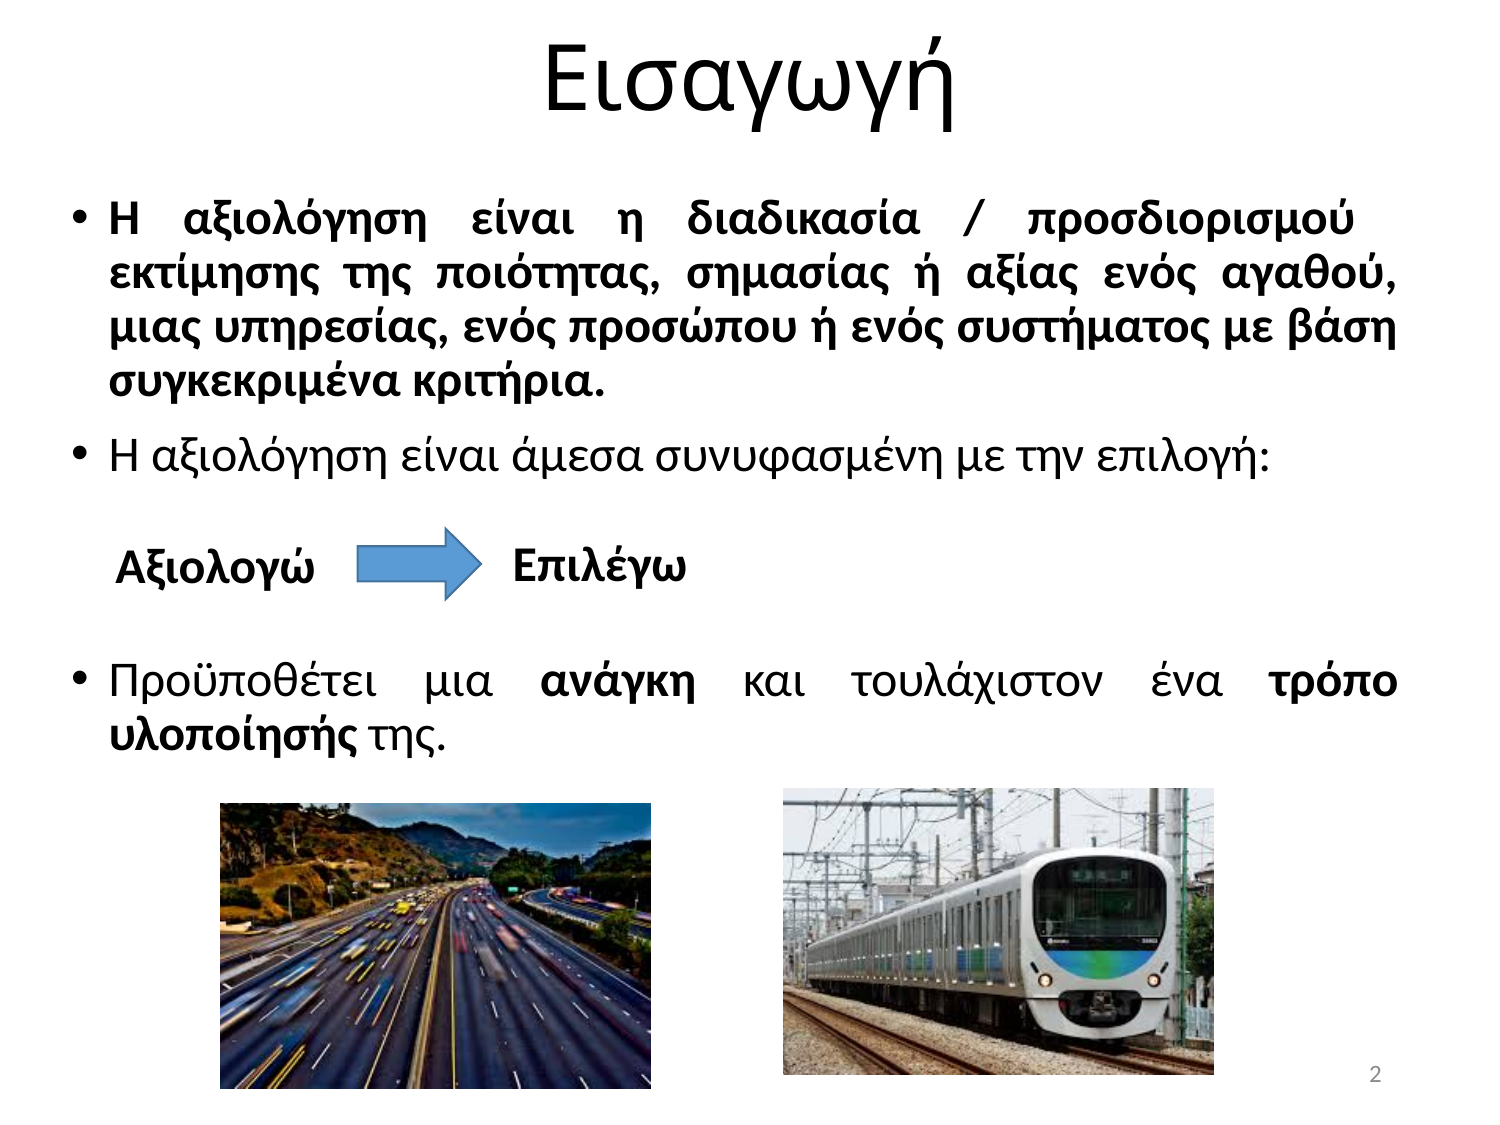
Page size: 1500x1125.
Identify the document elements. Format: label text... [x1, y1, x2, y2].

picture [220, 802, 651, 1089]
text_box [100, 523, 703, 602]
title Εισαγωγή [0, 0, 1500, 161]
list Η αξιολόγηση είναι η διαδικασία / προσδιορισμού εκτίμησης της ποιότητας, σημασίας ή αξίας ενός αγαθού, μιας υπηρεσίας, ενός προσώπου ή ενός συστήματος με βάση συγκεκριμένα κριτήρια. Η αξιολόγηση είναι άμεσα συνυφασμένη με την επιλογή: Προϋποθέτει μια ανάγκη και τουλάχιστον ένα τρόπο υλοποίησής της. [55, 184, 1414, 789]
picture [783, 788, 1214, 1075]
slide_number 2 [1059, 1042, 1397, 1103]
